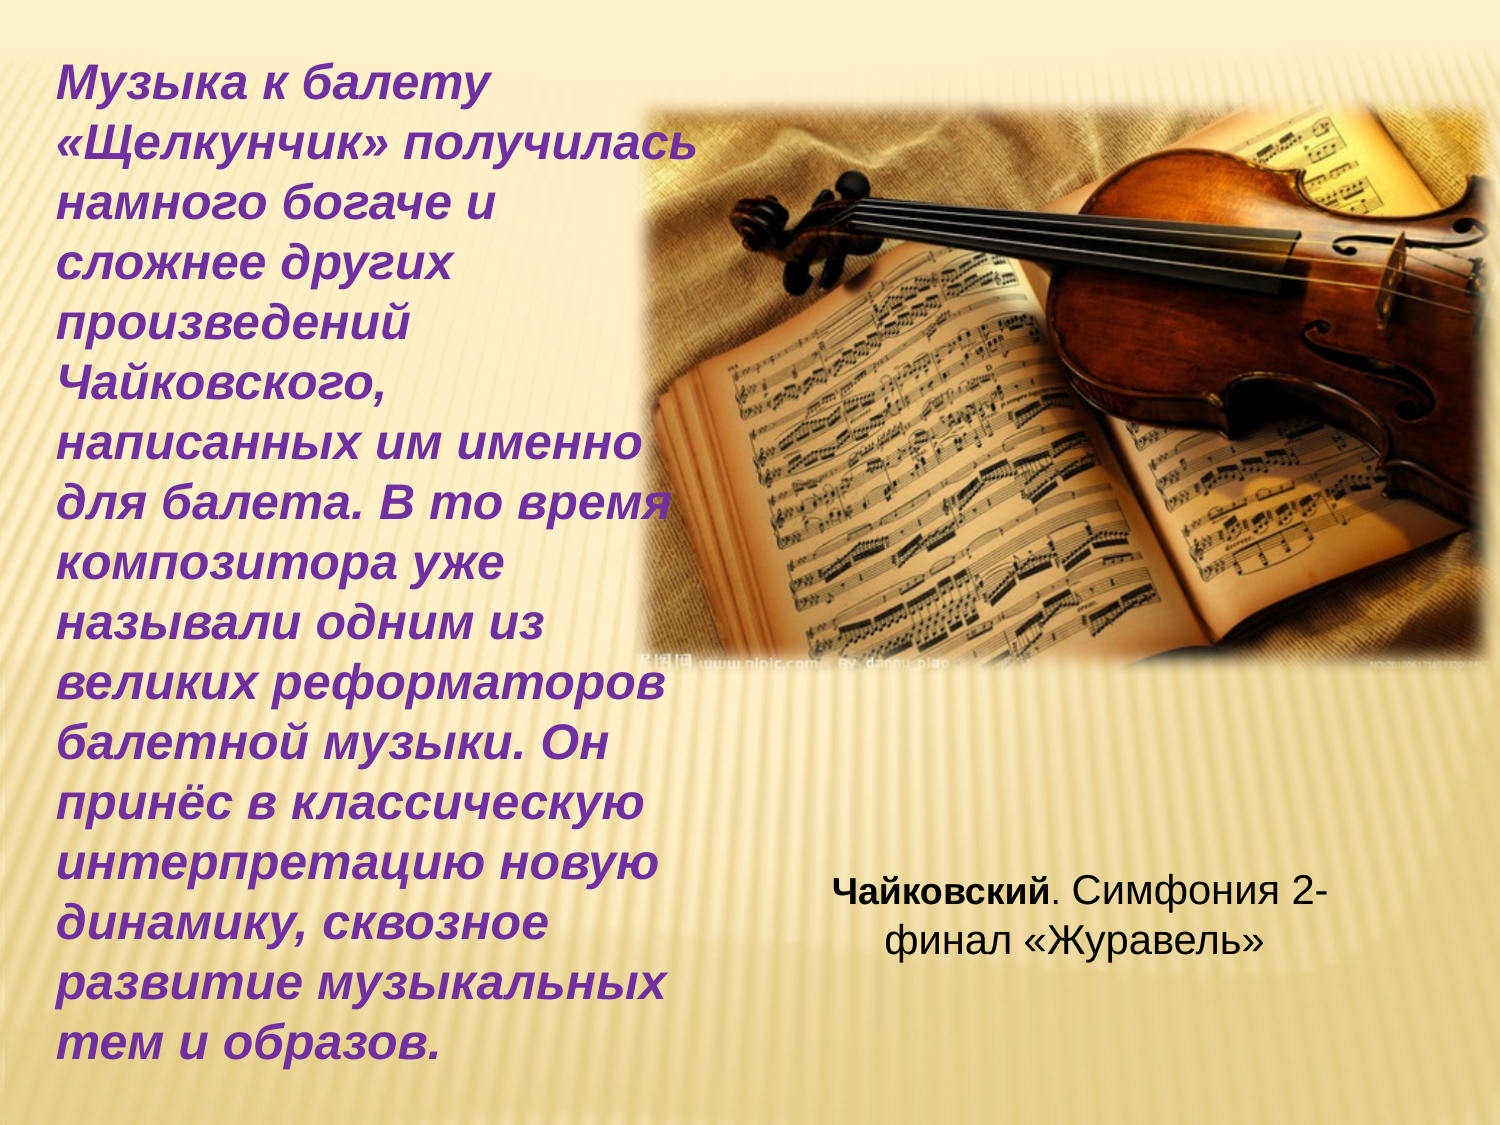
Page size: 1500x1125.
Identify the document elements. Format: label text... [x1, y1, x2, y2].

text_box Чайковский. Симфония 2-финал «Журавель» [773, 855, 1388, 971]
text_box Музыка к балету «Щелкунчик» получилась намного богаче и сложнее других произведений Чайковского, написанных им именно для балета. В то время композитора уже называли одним из великих реформаторов балетной музыки. Он принёс в классическую интерпретацию новую динамику, сквозное развитие музыкальных тем и образов. [41, 42, 715, 1078]
picture [629, 93, 1500, 676]
